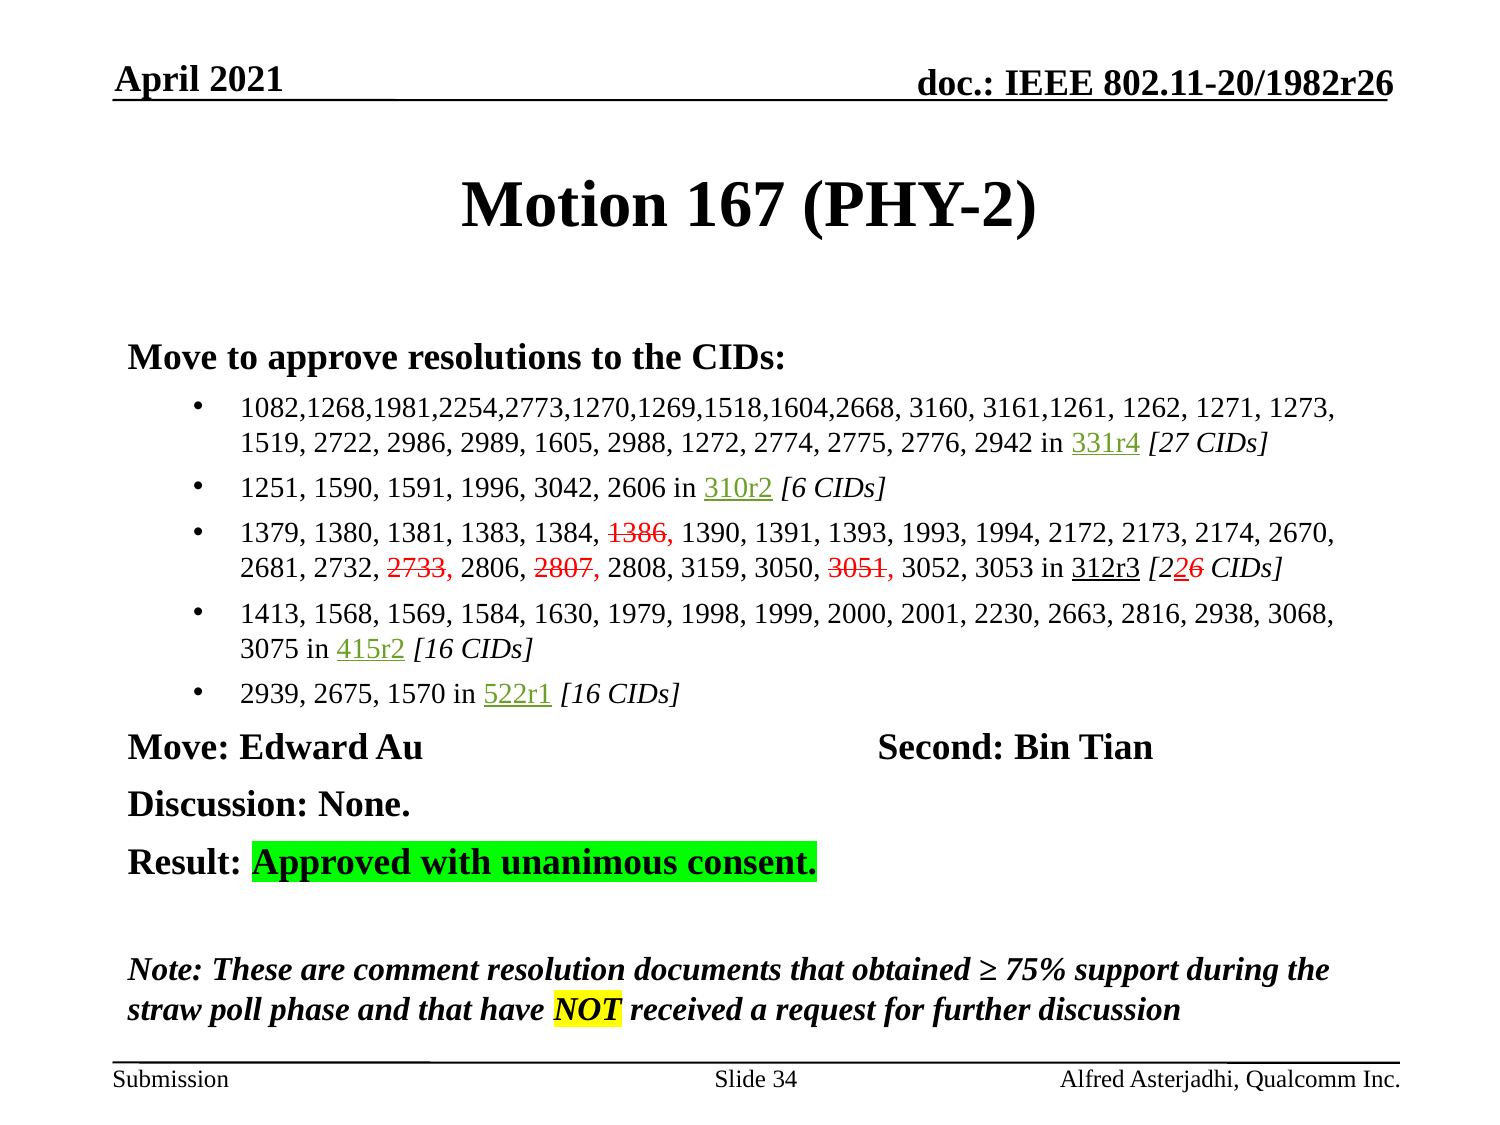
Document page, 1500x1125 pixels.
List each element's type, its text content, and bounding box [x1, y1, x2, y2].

footer Alfred Asterjadhi, Qualcomm Inc. [878, 1061, 1402, 1093]
list Move to approve resolutions to the CIDs: 1082,1268,1981,2254,2773,1270,1269,1518,1604,2668, 3160, 3161,1261, 1262, 1271, 1273, 1519, 2722, 2986, 2989, 1605, 2988, 1272, 2774, 2775, 2776, 2942 in 331r4 [27 CIDs] 1251, 1590, 1591, 1996, 3042, 2606 in 310r2 [6 CIDs] 1379, 1380, 1381, 1383, 1384, 1386, 1390, 1391, 1393, 1993, 1994, 2172, 2173, 2174, 2670, 2681, 2732, 2733, 2806, 2807, 2808, 3159, 3050, 3051, 3052, 3053 in 312r3 [226 CIDs] 1413, 1568, 1569, 1584, 1630, 1979, 1998, 1999, 2000, 2001, 2230, 2663, 2816, 2938, 3068, 3075 in 415r2 [16 CIDs] 2939, 2675, 1570 in 522r1 [16 CIDs] Move: Edward Au Second: Bin Tian Discussion: None. Result: Approved with unanimous consent. Note: These are comment resolution documents that obtained ≥ 75% support during the straw poll phase and that have NOT received a request for further discussion [112, 324, 1388, 1000]
slide_number Slide 34 [712, 1061, 800, 1123]
title Motion 167 (PHY-2) [112, 112, 1388, 288]
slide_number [114, 54, 423, 100]
